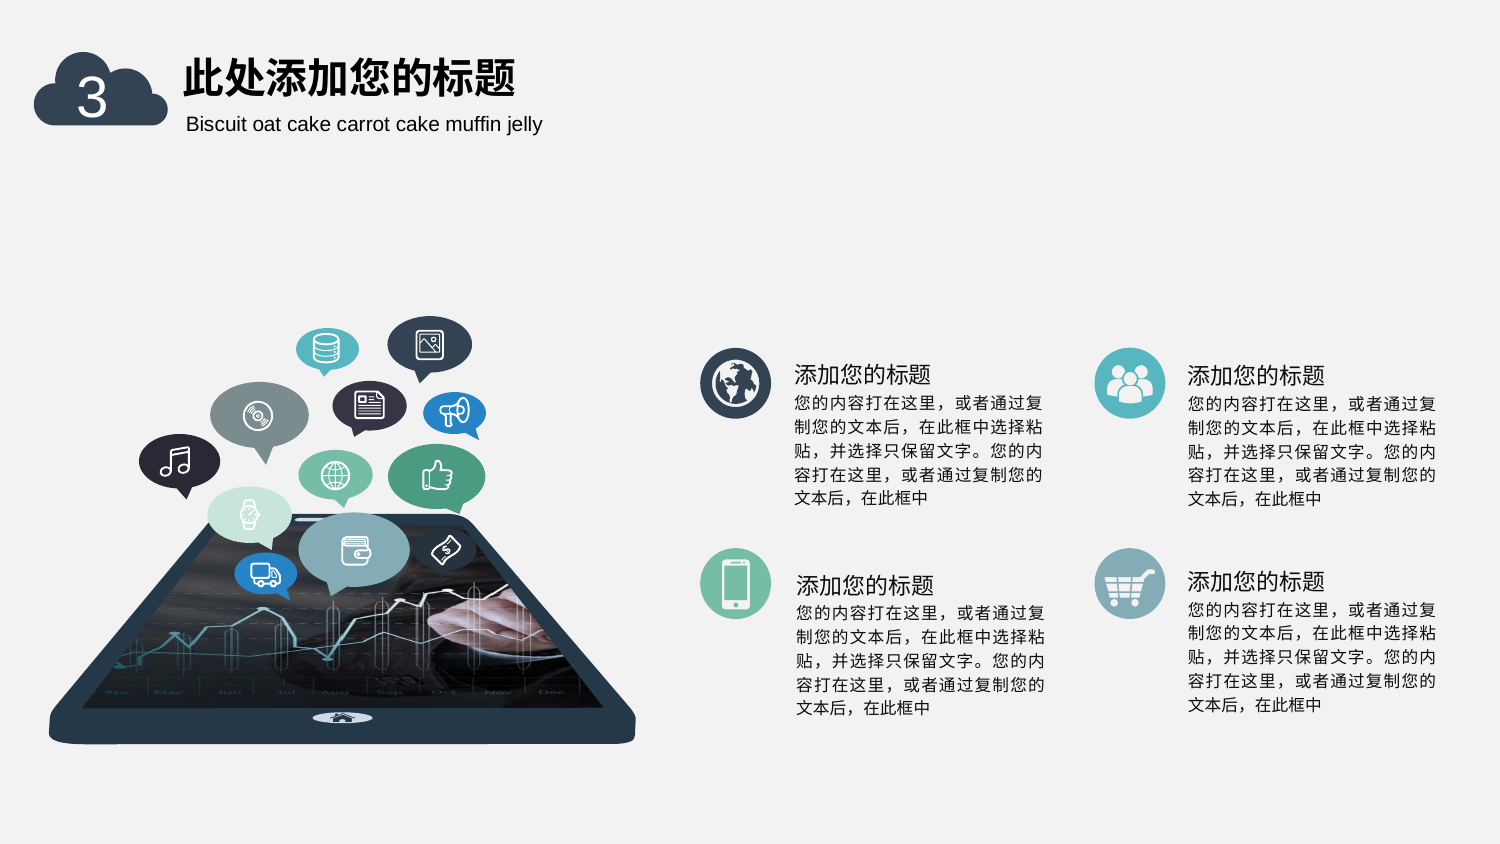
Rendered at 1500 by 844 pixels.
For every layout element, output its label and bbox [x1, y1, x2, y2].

text_box [700, 347, 1051, 514]
text_box [167, 44, 732, 144]
text_box [1094, 347, 1444, 515]
text_box [700, 548, 1053, 724]
text_box [48, 316, 637, 745]
text_box [1094, 548, 1444, 721]
text_box [33, 51, 168, 138]
